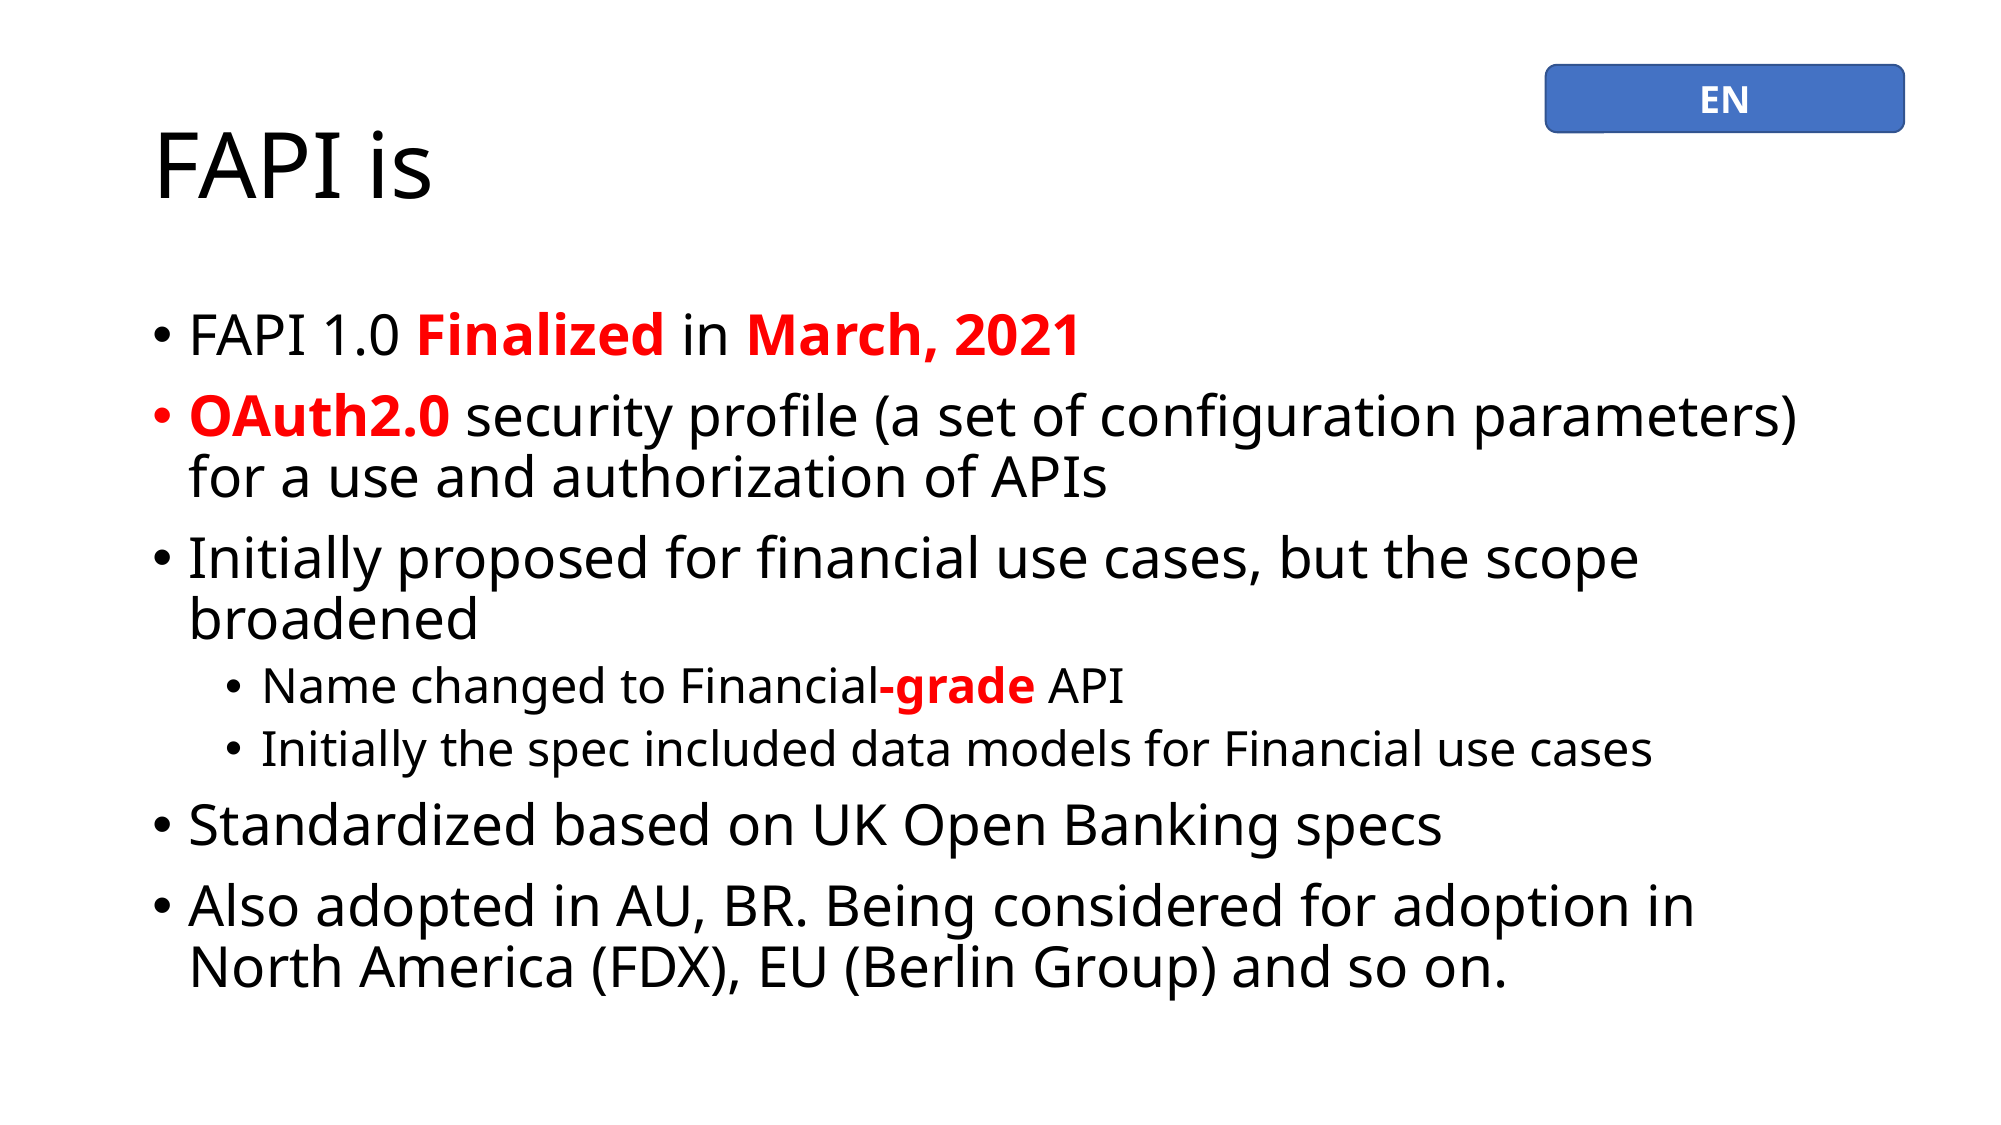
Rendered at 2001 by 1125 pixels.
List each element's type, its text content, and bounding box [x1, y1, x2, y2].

list FAPI 1.0 Finalized in March, 2021 OAuth2.0 security profile (a set of configuration parameters) for a use and authorization of APIs Initially proposed for financial use cases, but the scope broadened Name changed to Financial-grade API Initially the spec included data models for Financial use cases Standardized based on UK Open Banking specs Also adopted in AU, BR. Being considered for adoption in North America (FDX), EU (Berlin Group) and so on. [137, 299, 1863, 1014]
title FAPI is [137, 59, 1863, 278]
text_box EN [1544, 63, 1906, 134]
